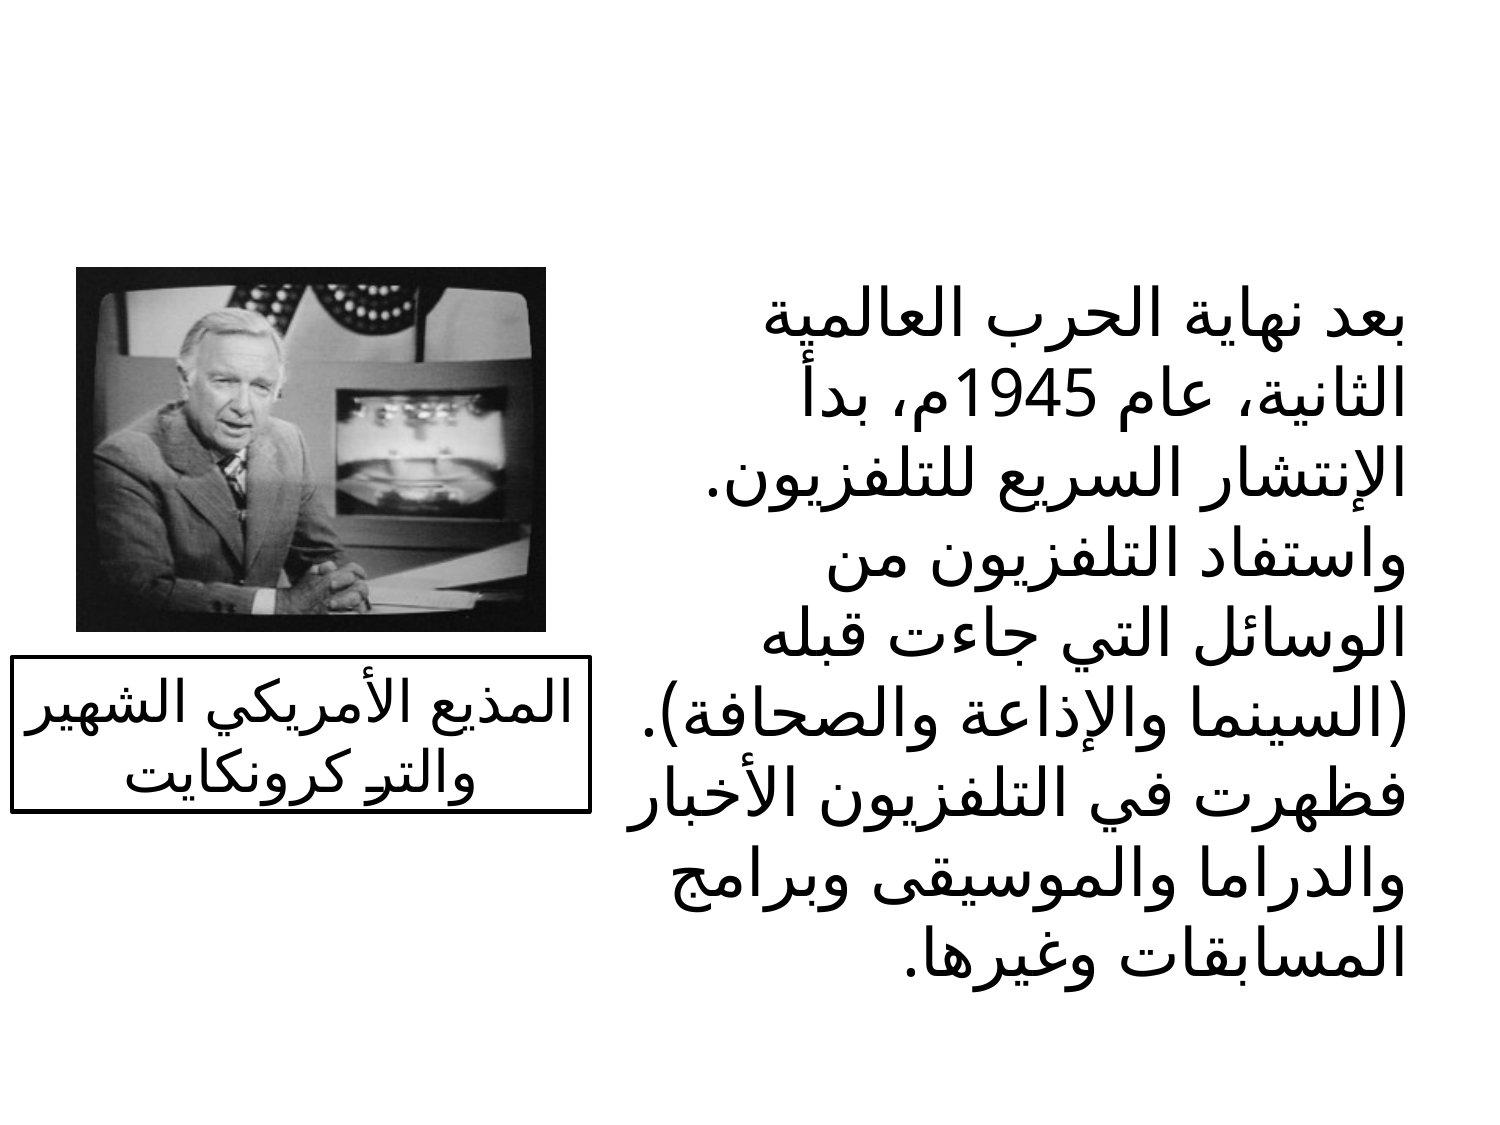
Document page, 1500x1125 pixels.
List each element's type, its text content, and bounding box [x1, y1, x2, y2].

picture [76, 266, 546, 632]
text_box المذيع الأمريكي الشهير والتر كرونكايت [10, 655, 592, 814]
list بعد نهاية الحرب العالمية الثانية، عام 1945م، بدأ الإنتشار السريع للتلفزيون. واستفاد التلفزيون من الوسائل التي جاءت قبله (السينما والإذاعة والصحافة). فظهرت في التلفزيون الأخبار والدراما والموسيقى وبرامج المسابقات وغيرها. [596, 262, 1425, 1005]
